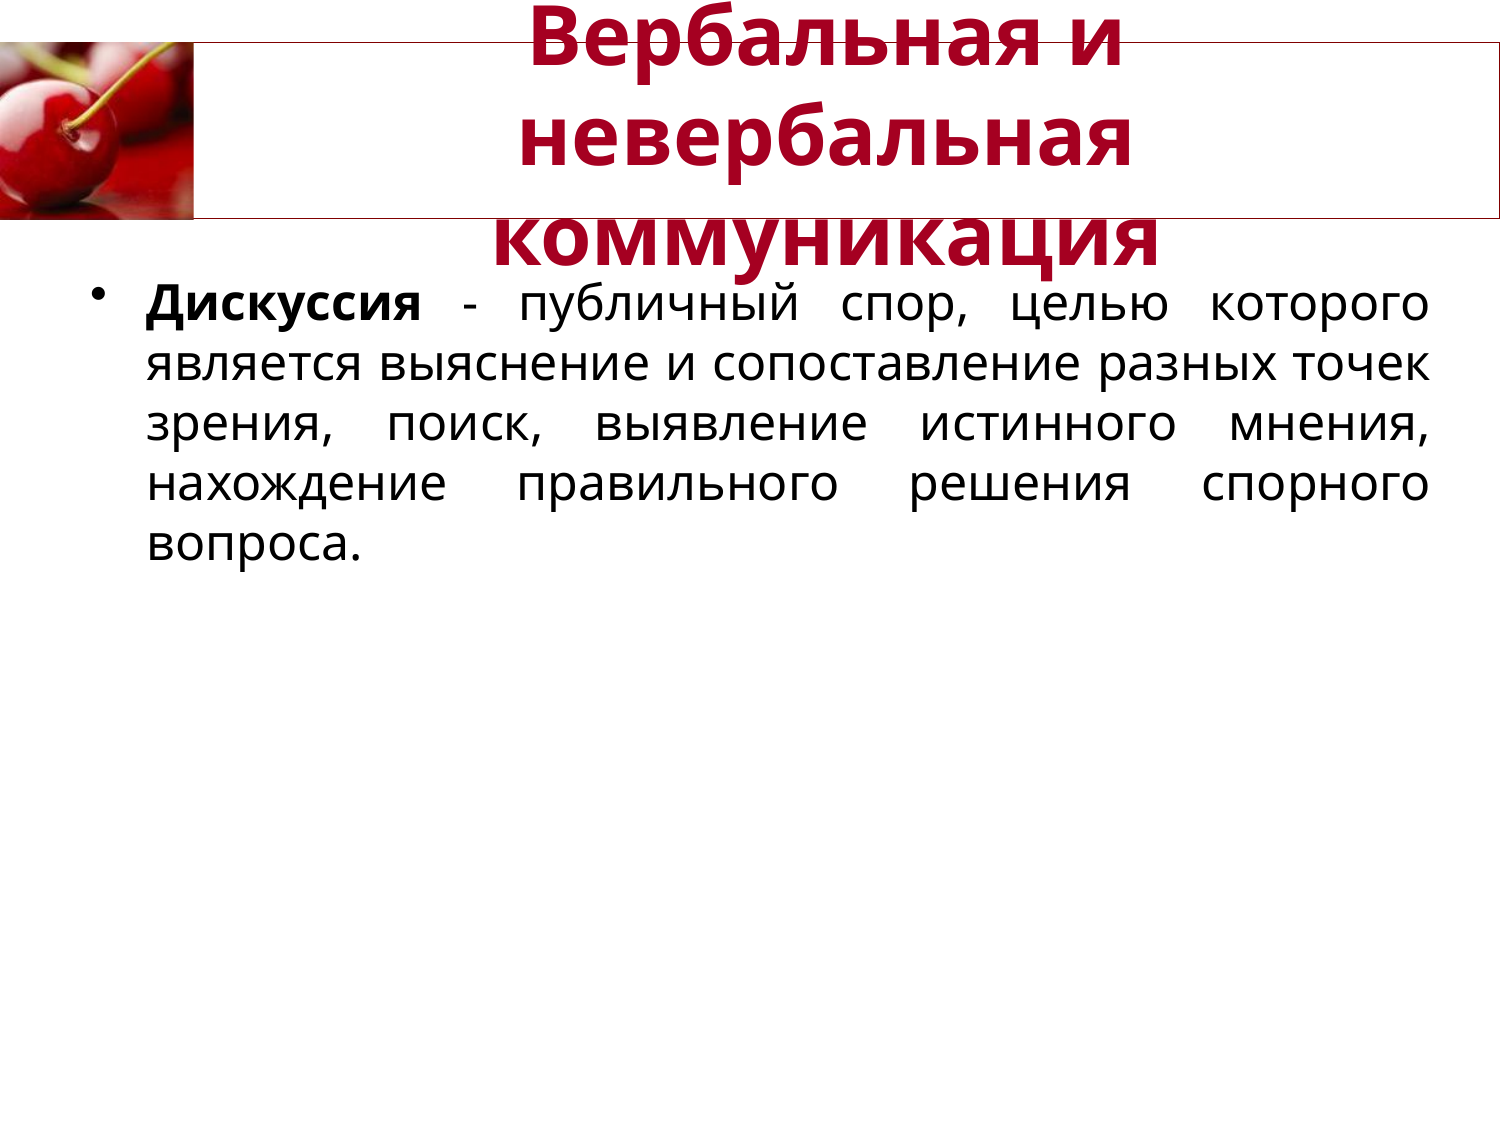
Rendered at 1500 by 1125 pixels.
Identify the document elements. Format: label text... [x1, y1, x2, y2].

title Вербальная и невербальная коммуникация [206, 45, 1447, 220]
list Дискуссия - публичный спор, целью которого является выяснение и сопоставление разных точек зрения, поиск, выявление истинного мнения, нахождение правильного решения спорного вопроса. [75, 262, 1447, 1005]
picture [0, 42, 194, 220]
